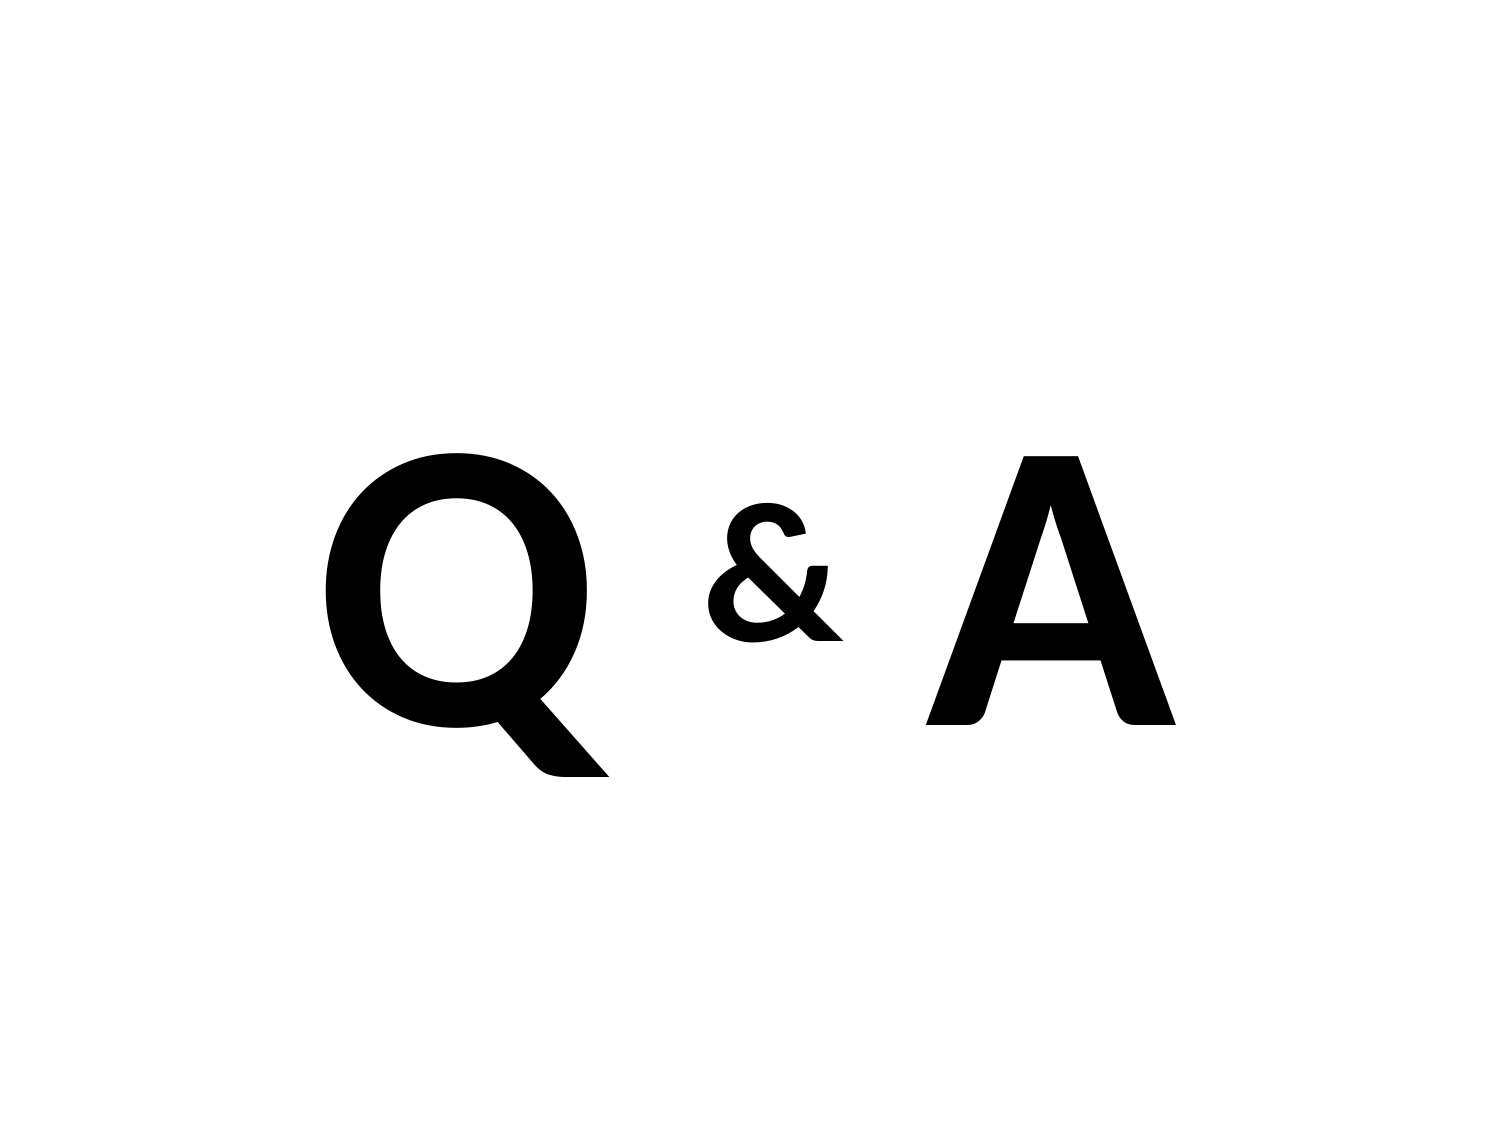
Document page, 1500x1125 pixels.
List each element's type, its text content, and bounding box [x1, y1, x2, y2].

text_box & [687, 433, 875, 689]
text_box Q [300, 303, 875, 816]
text_box A [910, 303, 1186, 816]
